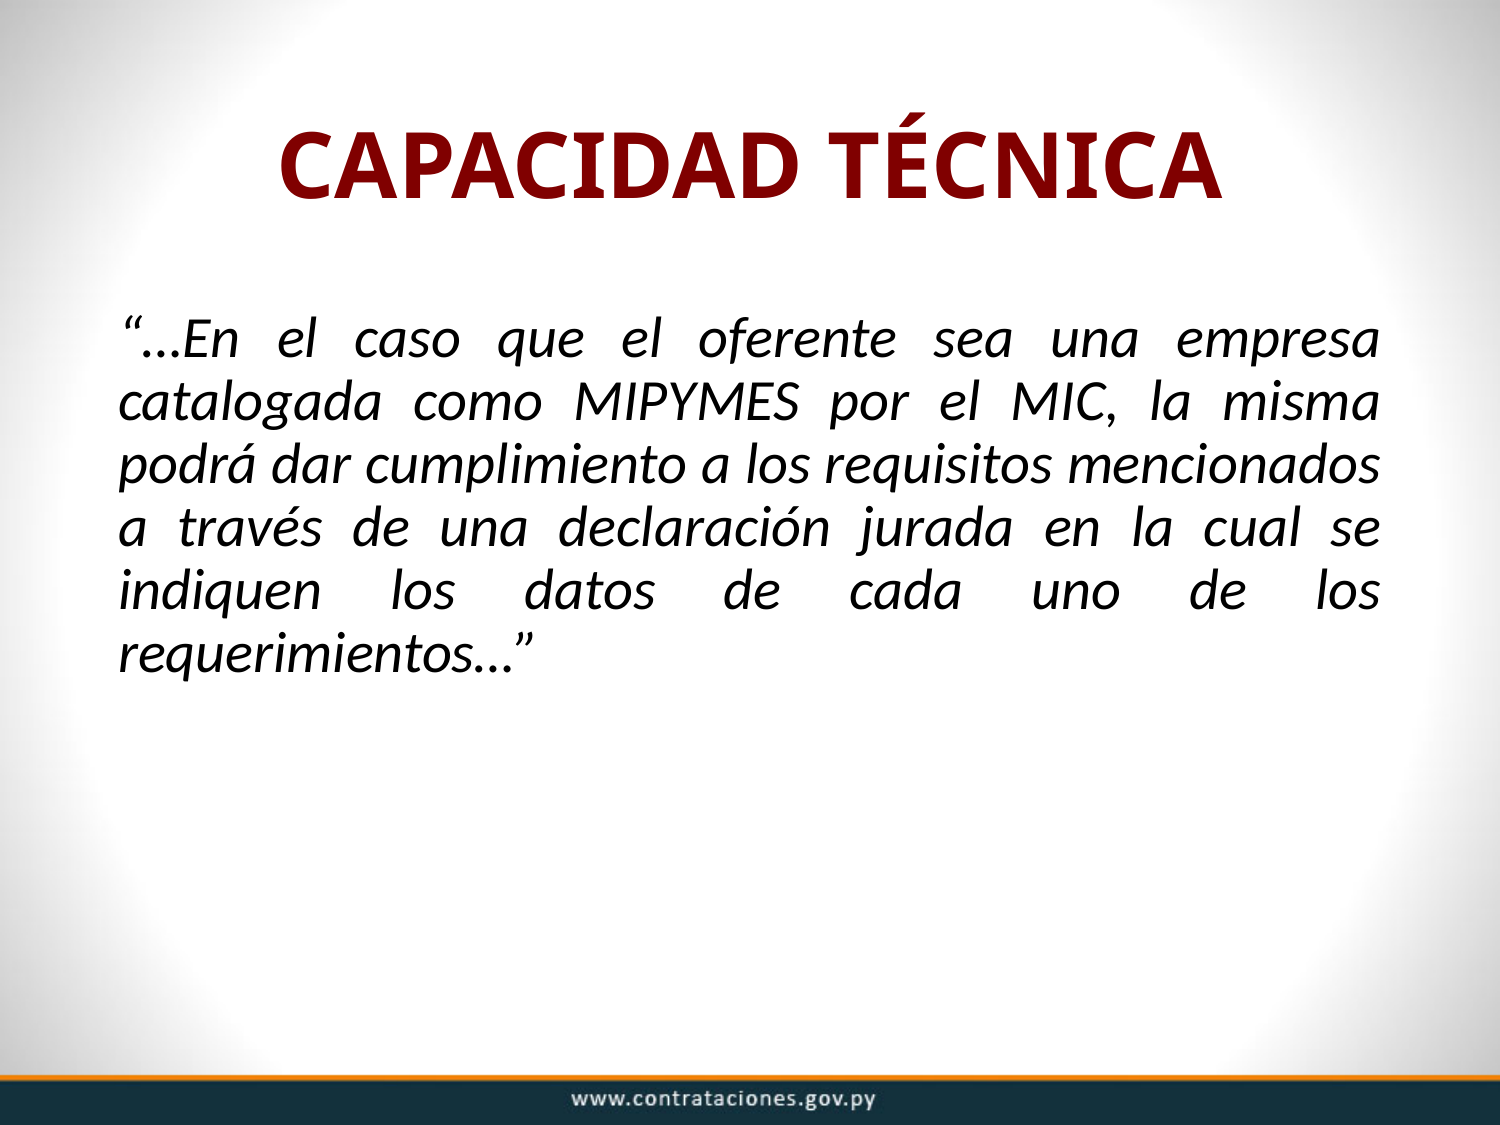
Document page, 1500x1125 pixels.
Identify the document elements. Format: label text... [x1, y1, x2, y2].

list “…En el caso que el oferente sea una empresa catalogada como MIPYMES por el MIC, la misma podrá dar cumplimiento a los requisitos mencionados a través de una declaración jurada en la cual se indiquen los datos de cada uno de los requerimientos…” [103, 299, 1397, 1014]
picture [0, 0, 1500, 1125]
title CAPACIDAD TÉCNICA [103, 59, 1397, 278]
